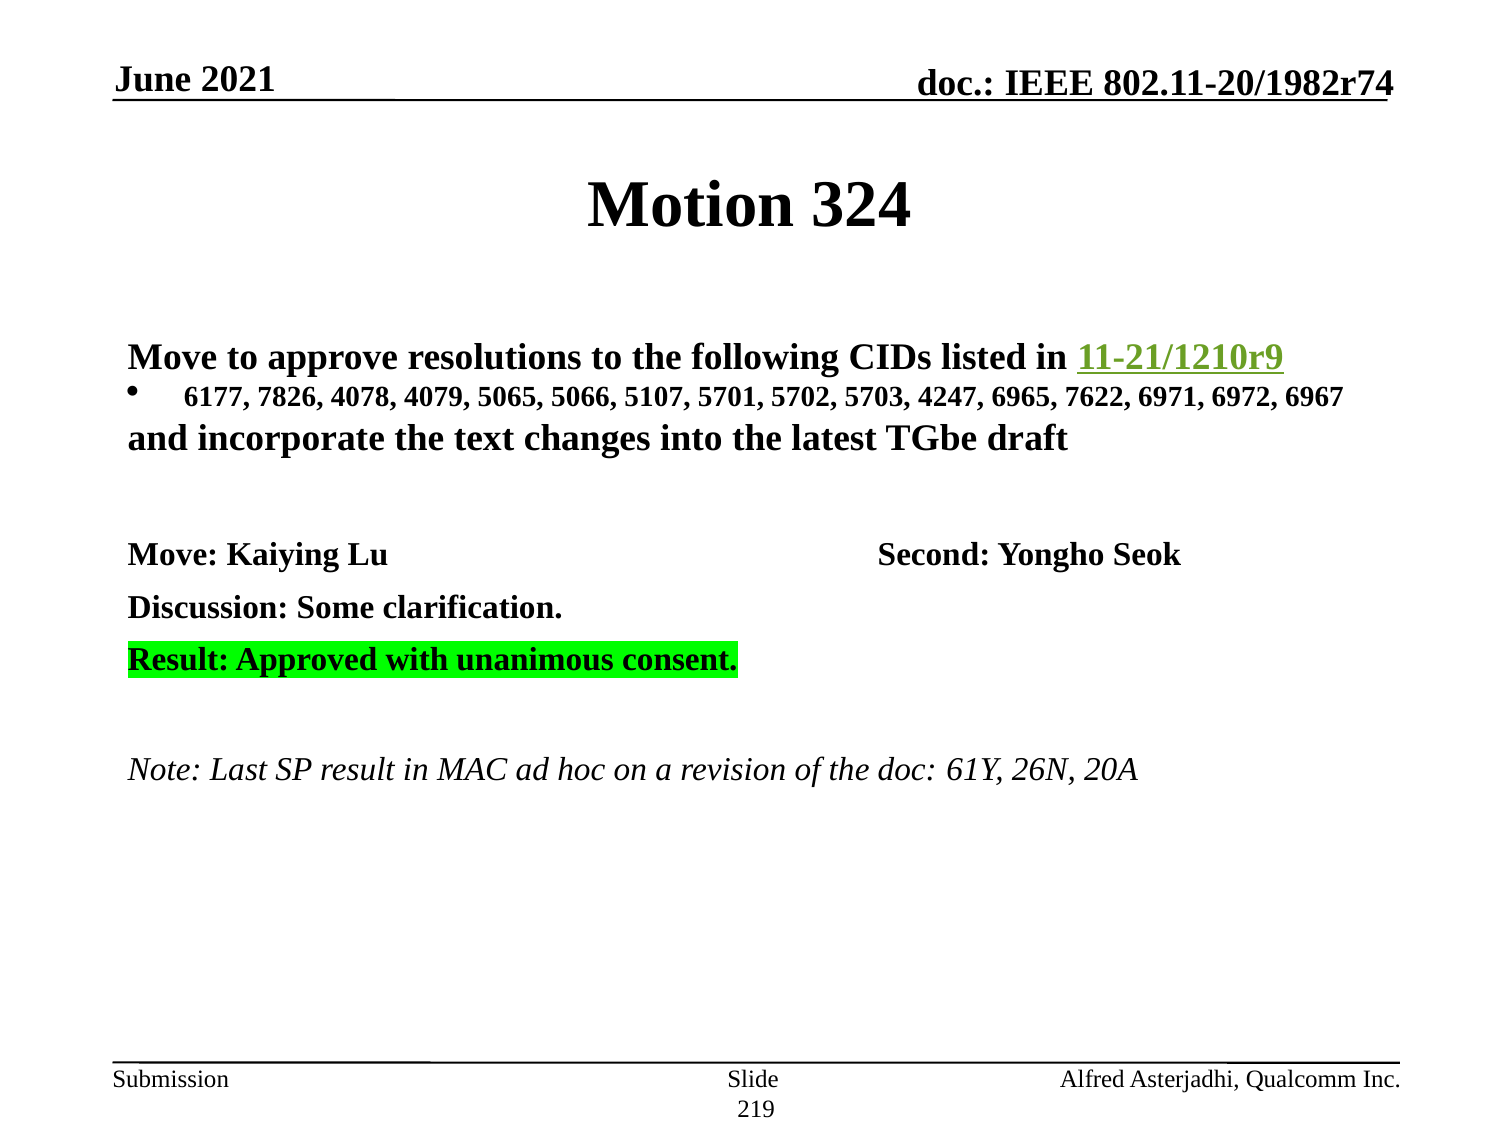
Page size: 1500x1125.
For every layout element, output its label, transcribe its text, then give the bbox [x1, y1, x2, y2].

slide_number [114, 54, 423, 100]
footer Alfred Asterjadhi, Qualcomm Inc. [878, 1061, 1402, 1093]
title Motion 324 [112, 112, 1388, 288]
list Move to approve resolutions to the following CIDs listed in 11-21/1210r9 6177, 7826, 4078, 4079, 5065, 5066, 5107, 5701, 5702, 5703, 4247, 6965, 7622, 6971, 6972, 6967 and incorporate the text changes into the latest TGbe draft Move: Kaiying Lu Second: Yongho Seok Discussion: Some clarification. Result: Approved with unanimous consent. Note: Last SP result in MAC ad hoc on a revision of the doc: 61Y, 26N, 20A [112, 324, 1388, 1000]
slide_number Slide 219 [712, 1061, 800, 1123]
